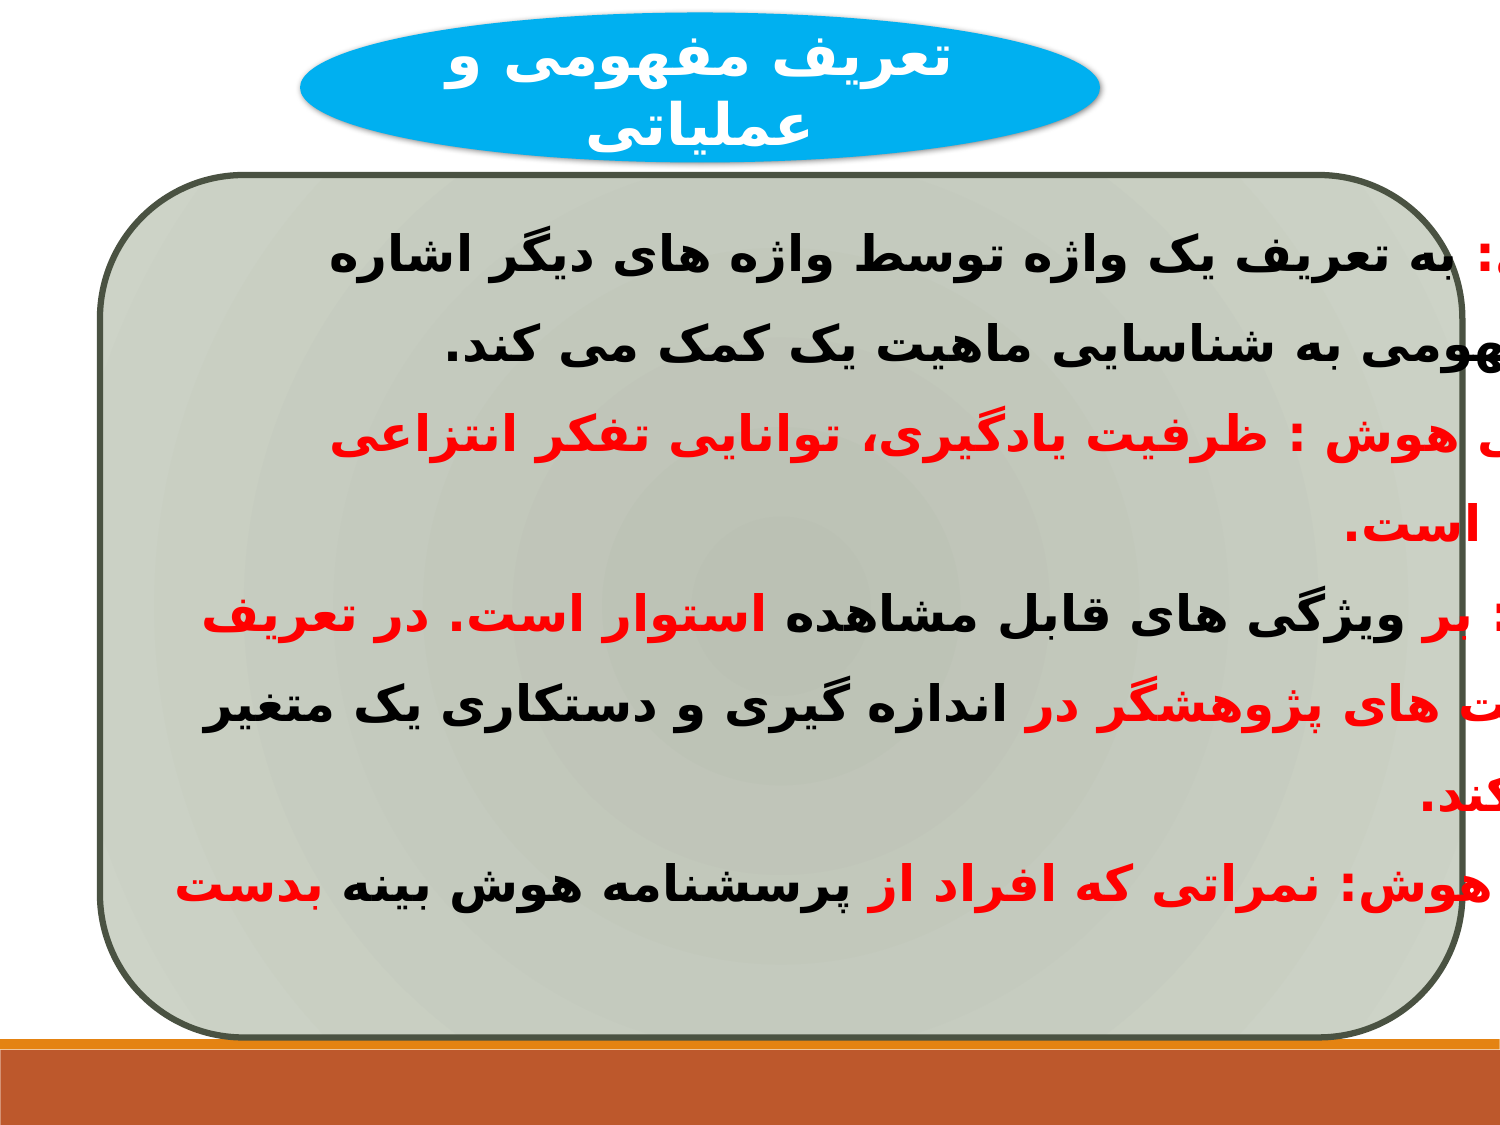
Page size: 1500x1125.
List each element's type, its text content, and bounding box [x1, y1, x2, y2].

text_box تعریف مفهومی: به تعریف یک واژه توسط واژه های دیگر اشاره دارد. تعریف مفهومی به شناسایی ماهیت یک کمک می کند. تعریف مفهومی هوش : ظرفیت یادگیری، توانایی تفکر انتزاعی یا فعالیت فکری است. تعریف عملیاتی: بر ویژگی های قابل مشاهده استوار است. در تعریف عملیاتی، فعالیت های پژوهشگر در اندازه گیری و دستکاری یک متغیر را مشخص می کند. تعریف عملیاتی هوش: نمراتی که افراد از پرسشنامه هوش بینه بدست می آورند. [98, 173, 1464, 1039]
text_box تعریف مفهومی و عملیاتی [300, 12, 1101, 163]
